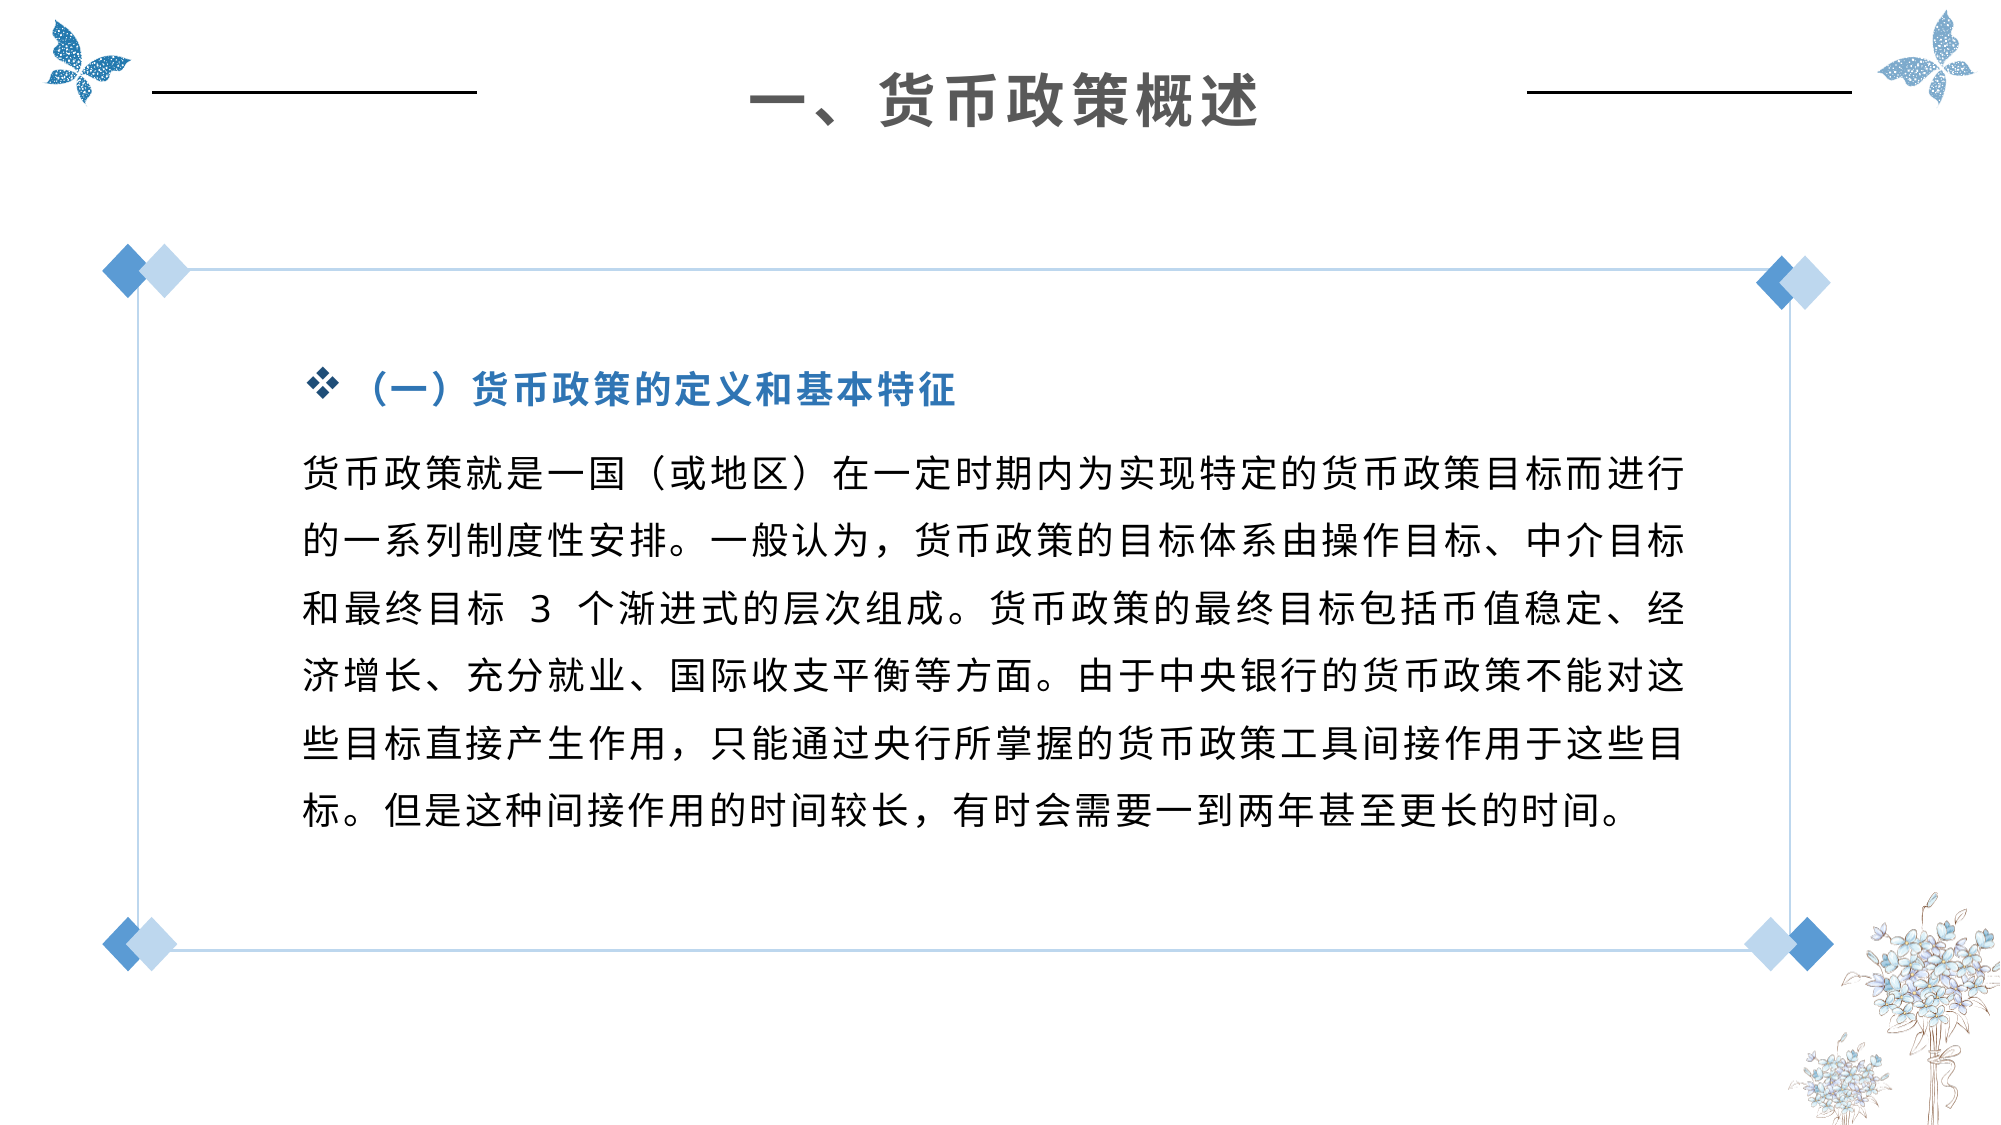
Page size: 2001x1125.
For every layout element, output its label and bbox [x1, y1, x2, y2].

text_box [151, 55, 1852, 142]
text_box [102, 243, 1834, 972]
picture [1788, 892, 2000, 1125]
